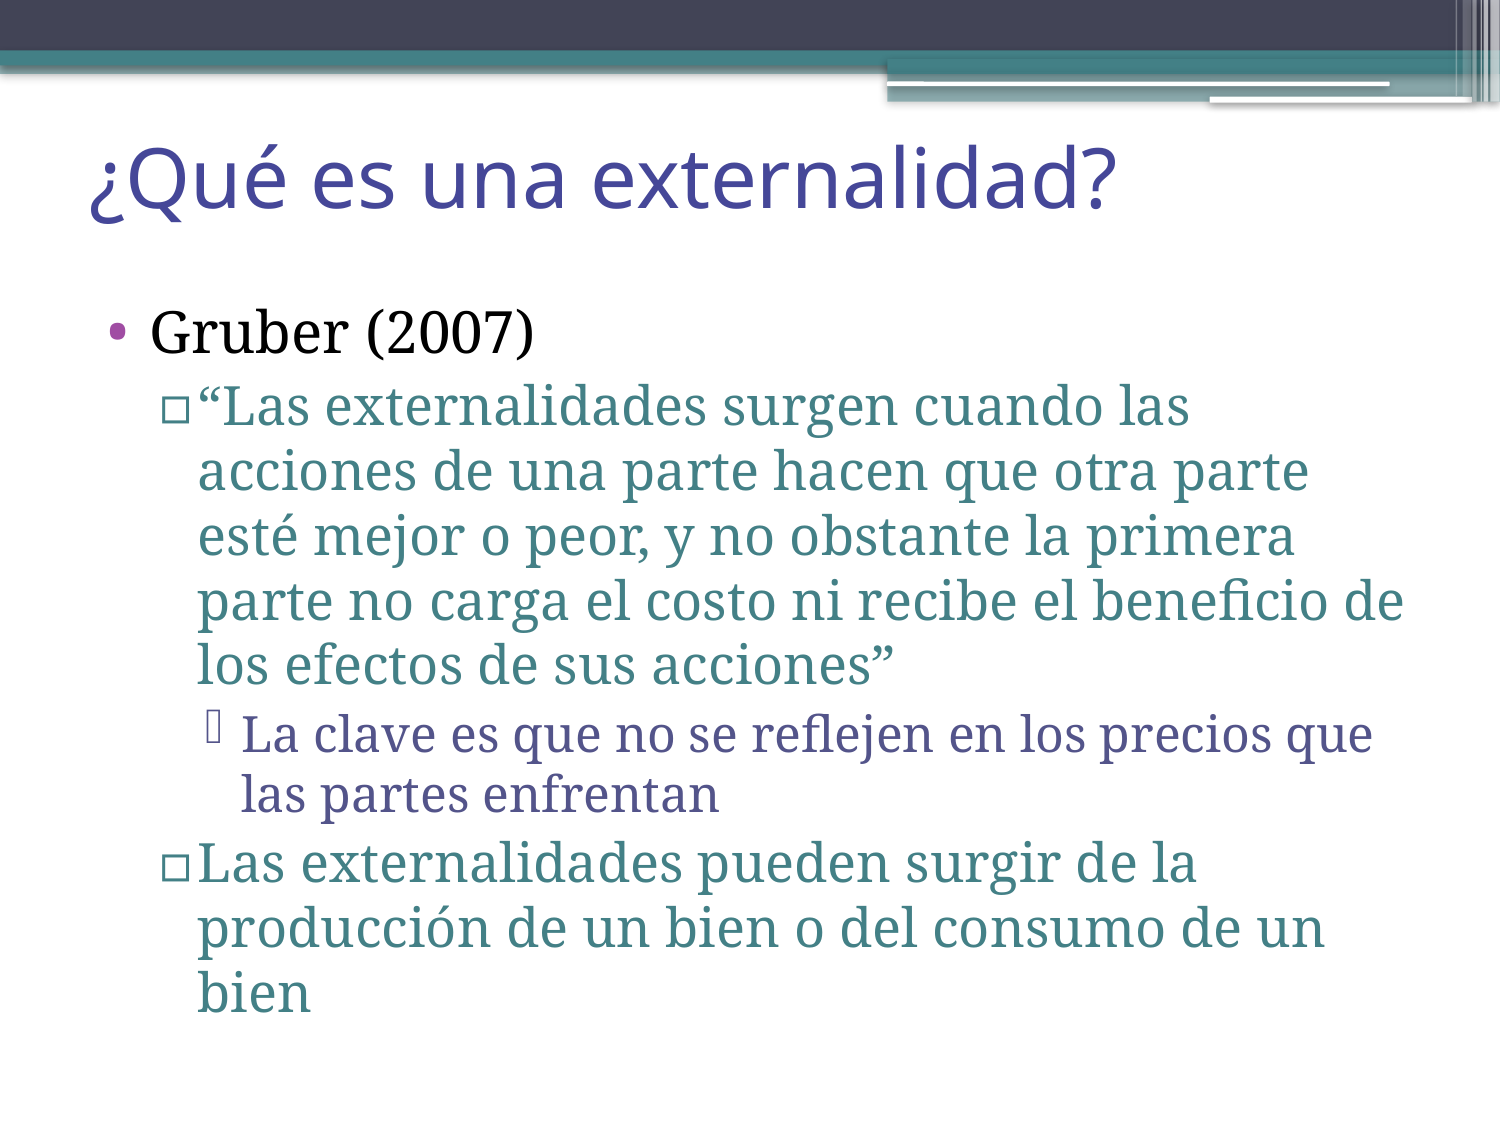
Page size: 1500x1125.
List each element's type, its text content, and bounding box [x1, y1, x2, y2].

title ¿Qué es una externalidad? [75, 87, 1425, 263]
list Gruber (2007) “Las externalidades surgen cuando las acciones de una parte hacen que otra parte esté mejor o peor, y no obstante la primera parte no carga el costo ni recibe el beneficio de los efectos de sus acciones” La clave es que no se reflejen en los precios que las partes enfrentan Las externalidades pueden surgir de la producción de un bien o del consumo de un bien [75, 287, 1425, 1004]
